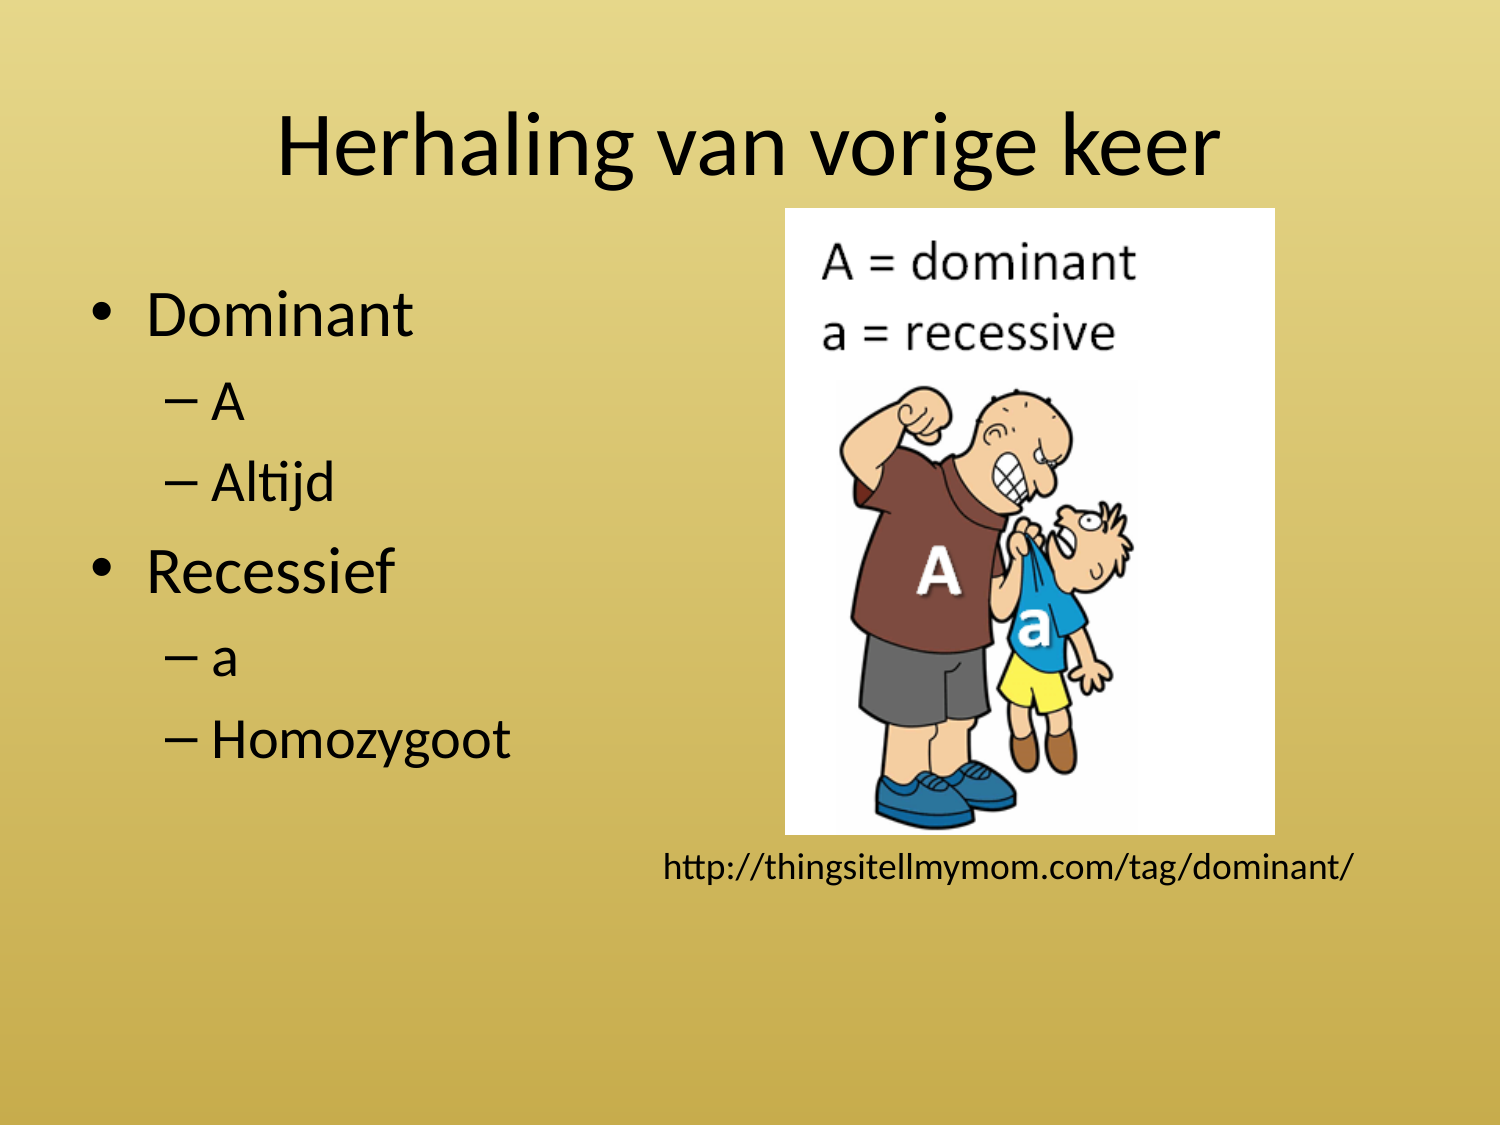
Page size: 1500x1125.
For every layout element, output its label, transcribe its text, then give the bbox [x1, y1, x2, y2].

picture [785, 207, 1275, 835]
list Dominant A Altijd Recessief a Homozygoot [75, 262, 1425, 1005]
title Herhaling van vorige keer [75, 45, 1425, 233]
text_box http://thingsitellmymom.com/tag/dominant/ [648, 834, 1370, 895]
